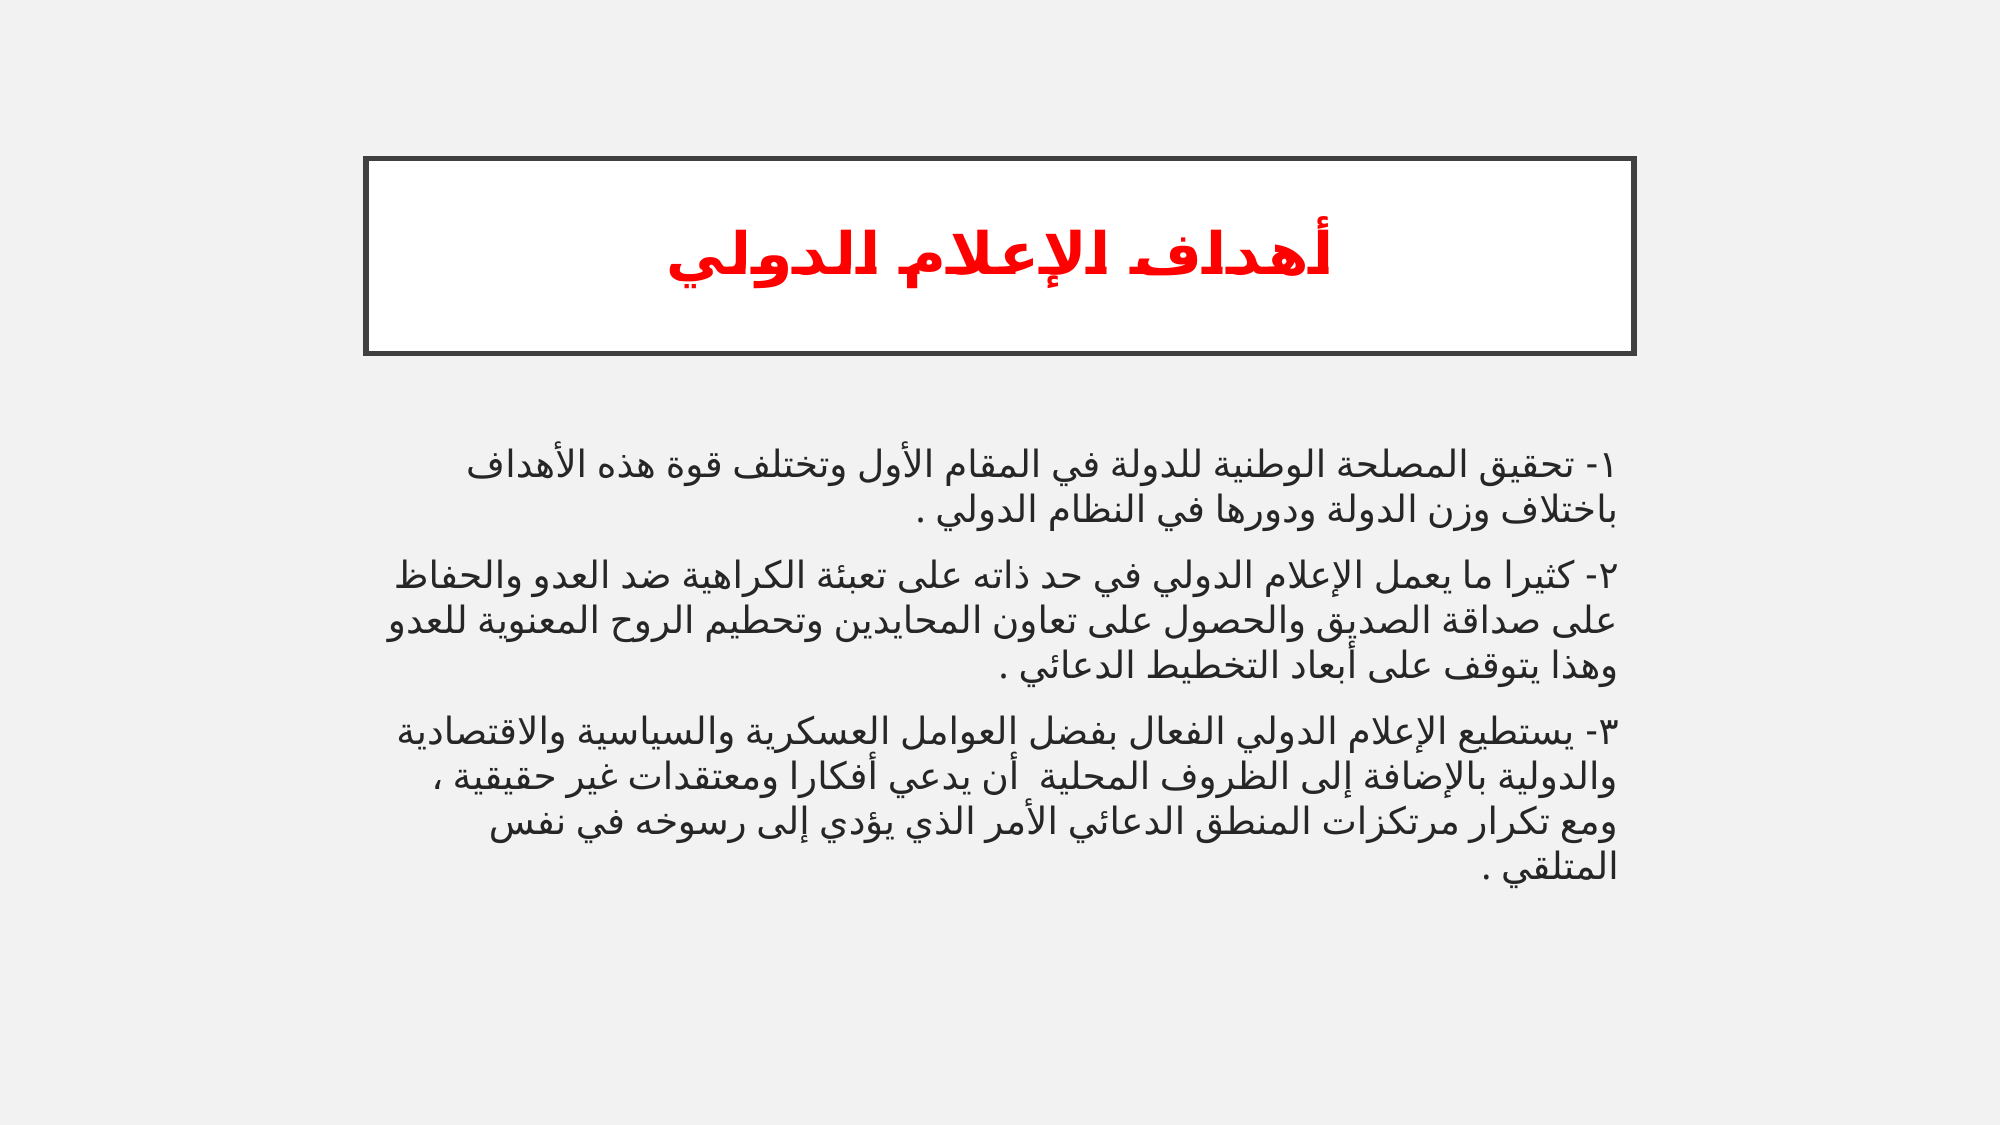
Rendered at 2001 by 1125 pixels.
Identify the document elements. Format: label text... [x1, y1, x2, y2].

title أهداف الإعلام الدولي [363, 156, 1637, 356]
list ١- تحقيق المصلحة الوطنية للدولة في المقام الأول وتختلف قوة هذه الأهداف باختلاف وزن الدولة ودورها في النظام الدولي . ٢- كثيرا ما يعمل الإعلام الدولي في حد ذاته على تعبئة الكراهية ضد العدو والحفاظ على صداقة الصديق والحصول على تعاون المحايدين وتحطيم الروح المعنوية للعدو وهذا يتوقف على أبعاد التخطيط الدعائي . ٣- يستطيع الإعلام الدولي الفعال بفضل العوامل العسكرية والسياسية والاقتصادية والدولية بالإضافة إلى الظروف المحلية أن يدعي أفكارا ومعتقدات غير حقيقية ، ومع تكرار مرتكزات المنطق الدعائي الأمر الذي يؤدي إلى رسوخه في نفس المتلقي . [366, 432, 1634, 942]
